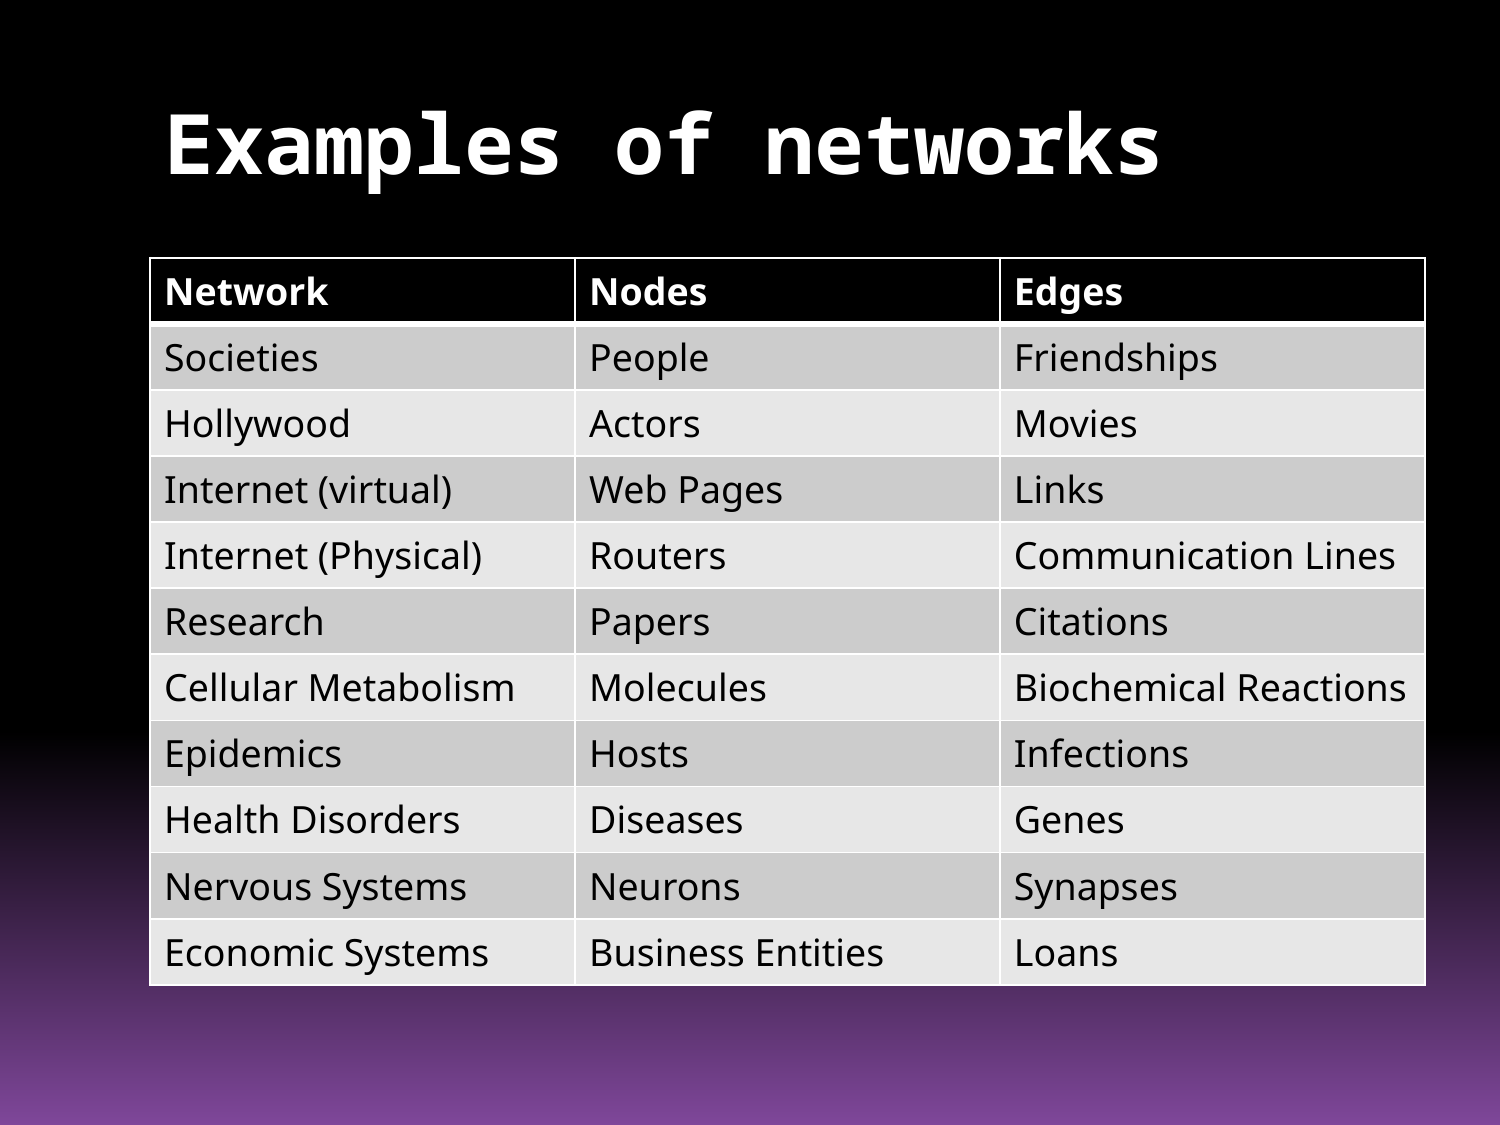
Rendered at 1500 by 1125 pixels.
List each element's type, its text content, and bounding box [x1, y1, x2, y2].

table_header Edges [1001, 259, 1424, 321]
table_cell Diseases [576, 787, 999, 852]
table_cell Research [151, 589, 574, 653]
table_cell Synapses [1001, 853, 1424, 918]
table_cell Infections [1001, 721, 1424, 786]
table_cell Hosts [576, 721, 999, 786]
table_cell Loans [1001, 920, 1424, 984]
table_header Network [151, 259, 574, 321]
table_cell Economic Systems [151, 920, 574, 984]
table_cell Citations [1001, 589, 1424, 653]
table_header Nodes [576, 259, 999, 321]
table_cell Molecules [576, 655, 999, 720]
table_cell Papers [576, 589, 999, 653]
title Examples of networks [150, 83, 1425, 234]
table_cell Internet (Physical) [151, 523, 574, 587]
table_cell Health Disorders [151, 787, 574, 852]
table_cell Web Pages [576, 457, 999, 521]
table_cell Actors [576, 391, 999, 455]
table_cell Business Entities [576, 920, 999, 984]
table_cell Neurons [576, 853, 999, 918]
table_cell Hollywood [151, 391, 574, 455]
table_cell Biochemical Reactions [1001, 655, 1424, 720]
table_cell Links [1001, 457, 1424, 521]
table_cell Societies [151, 327, 574, 389]
table_cell Movies [1001, 391, 1424, 455]
table_cell People [576, 327, 999, 389]
table_cell Friendships [1001, 327, 1424, 389]
table_cell Internet (virtual) [151, 457, 574, 521]
table_cell Cellular Metabolism [151, 655, 574, 720]
table_cell Genes [1001, 787, 1424, 852]
table_cell Routers [576, 523, 999, 587]
table_cell Nervous Systems [151, 853, 574, 918]
table_cell Epidemics [151, 721, 574, 786]
table_cell Communication Lines [1001, 523, 1424, 587]
